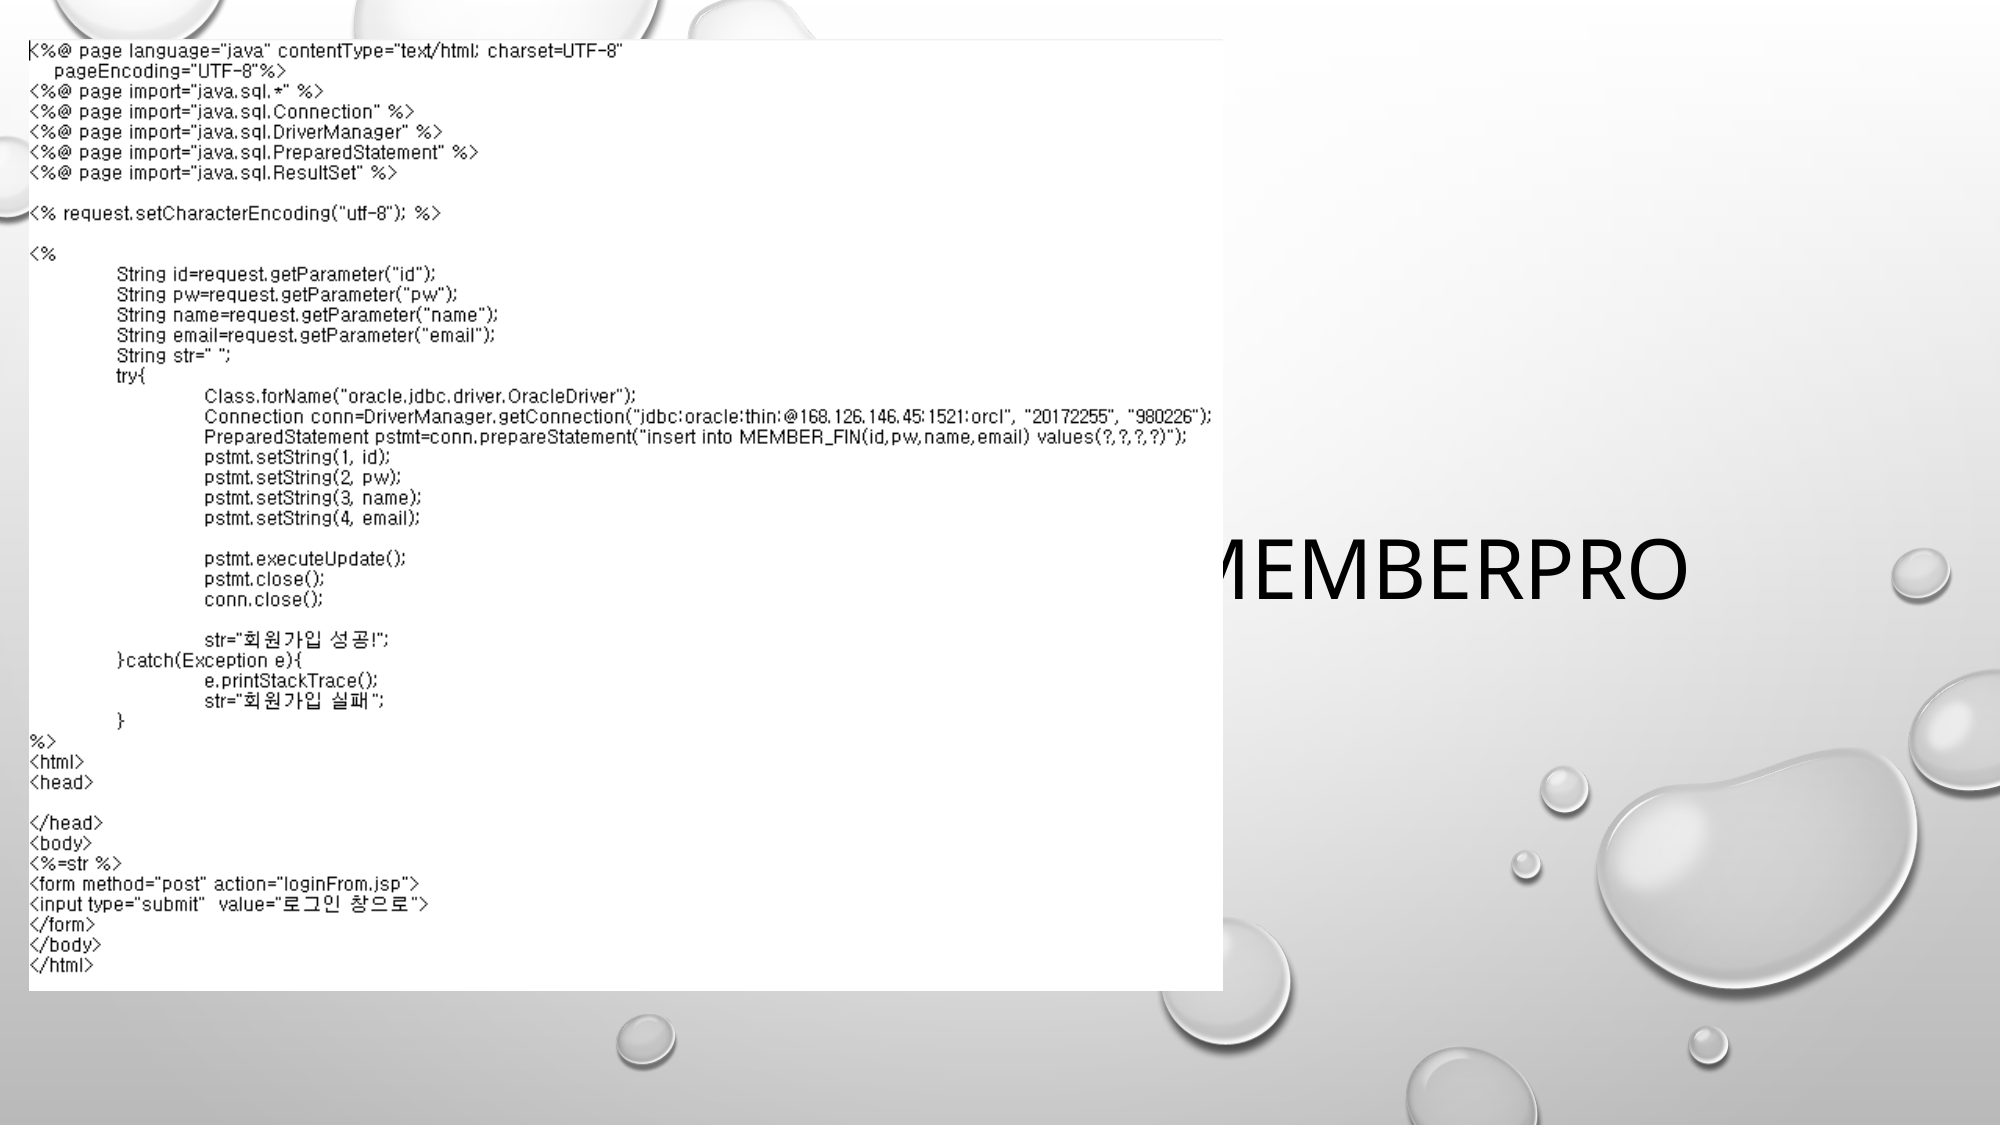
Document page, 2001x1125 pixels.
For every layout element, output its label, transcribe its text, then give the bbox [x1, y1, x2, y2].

title memberpro [1227, 213, 1713, 625]
picture [0, 0, 2000, 1125]
